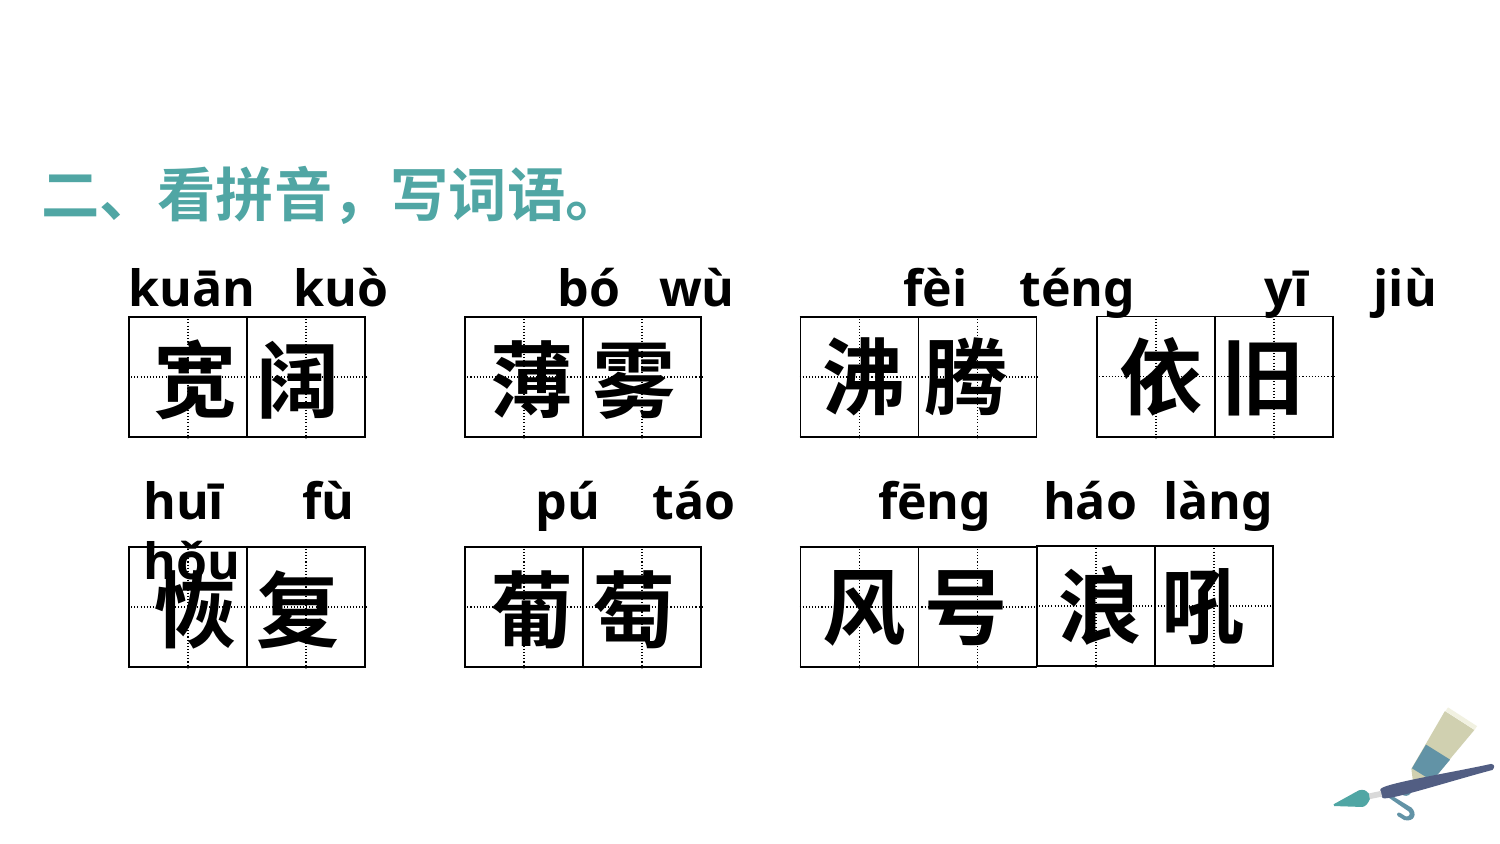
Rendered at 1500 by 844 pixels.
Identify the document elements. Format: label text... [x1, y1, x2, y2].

text_box 薄 雾 [475, 320, 691, 436]
text_box 浪 吼 [1044, 597, 1260, 662]
table_header [466, 318, 524, 377]
table_header [130, 318, 188, 377]
text_box 二、看拼音，写词语。 [26, 116, 637, 236]
table_cell [1274, 377, 1332, 436]
table_header [1024, 318, 1036, 377]
table_header [691, 597, 700, 607]
text_box 葡 萄 [475, 597, 691, 666]
table_cell [801, 377, 859, 436]
table_header [306, 318, 364, 377]
table_cell [466, 377, 475, 436]
table_cell [977, 377, 1036, 436]
table_header [801, 318, 807, 377]
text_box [1358, 708, 1481, 844]
text_box 沸 腾 [807, 318, 1024, 433]
text_box 宽 阔 [139, 320, 355, 436]
table_cell [691, 377, 700, 436]
table_header [466, 597, 475, 607]
table_header [355, 597, 364, 607]
text_box kuān kuò bó wù fèi téng yī jiù [113, 218, 1500, 414]
table_cell [355, 607, 364, 666]
table_cell [130, 377, 139, 436]
table_header [1260, 597, 1272, 606]
table_header [1024, 597, 1036, 607]
text_box huī fù pú táo fēng háo làng hǒu [128, 461, 1365, 597]
table_cell [355, 377, 364, 436]
table_header [642, 318, 700, 377]
table_cell [466, 607, 475, 666]
table_cell [977, 607, 1036, 666]
table_cell [130, 607, 139, 666]
table_cell [801, 607, 859, 666]
table_header [801, 597, 807, 607]
table_header [1320, 317, 1332, 377]
text_box 恢 复 [139, 597, 355, 666]
text_box 风 号 [807, 597, 1024, 663]
table_header [1098, 317, 1104, 377]
table_cell [1038, 606, 1096, 665]
text_box 依 旧 [1104, 317, 1320, 433]
table_cell [1214, 606, 1272, 665]
table_header [1038, 597, 1044, 606]
table_cell [1098, 377, 1156, 436]
table_header [130, 597, 139, 607]
table_cell [691, 607, 700, 666]
